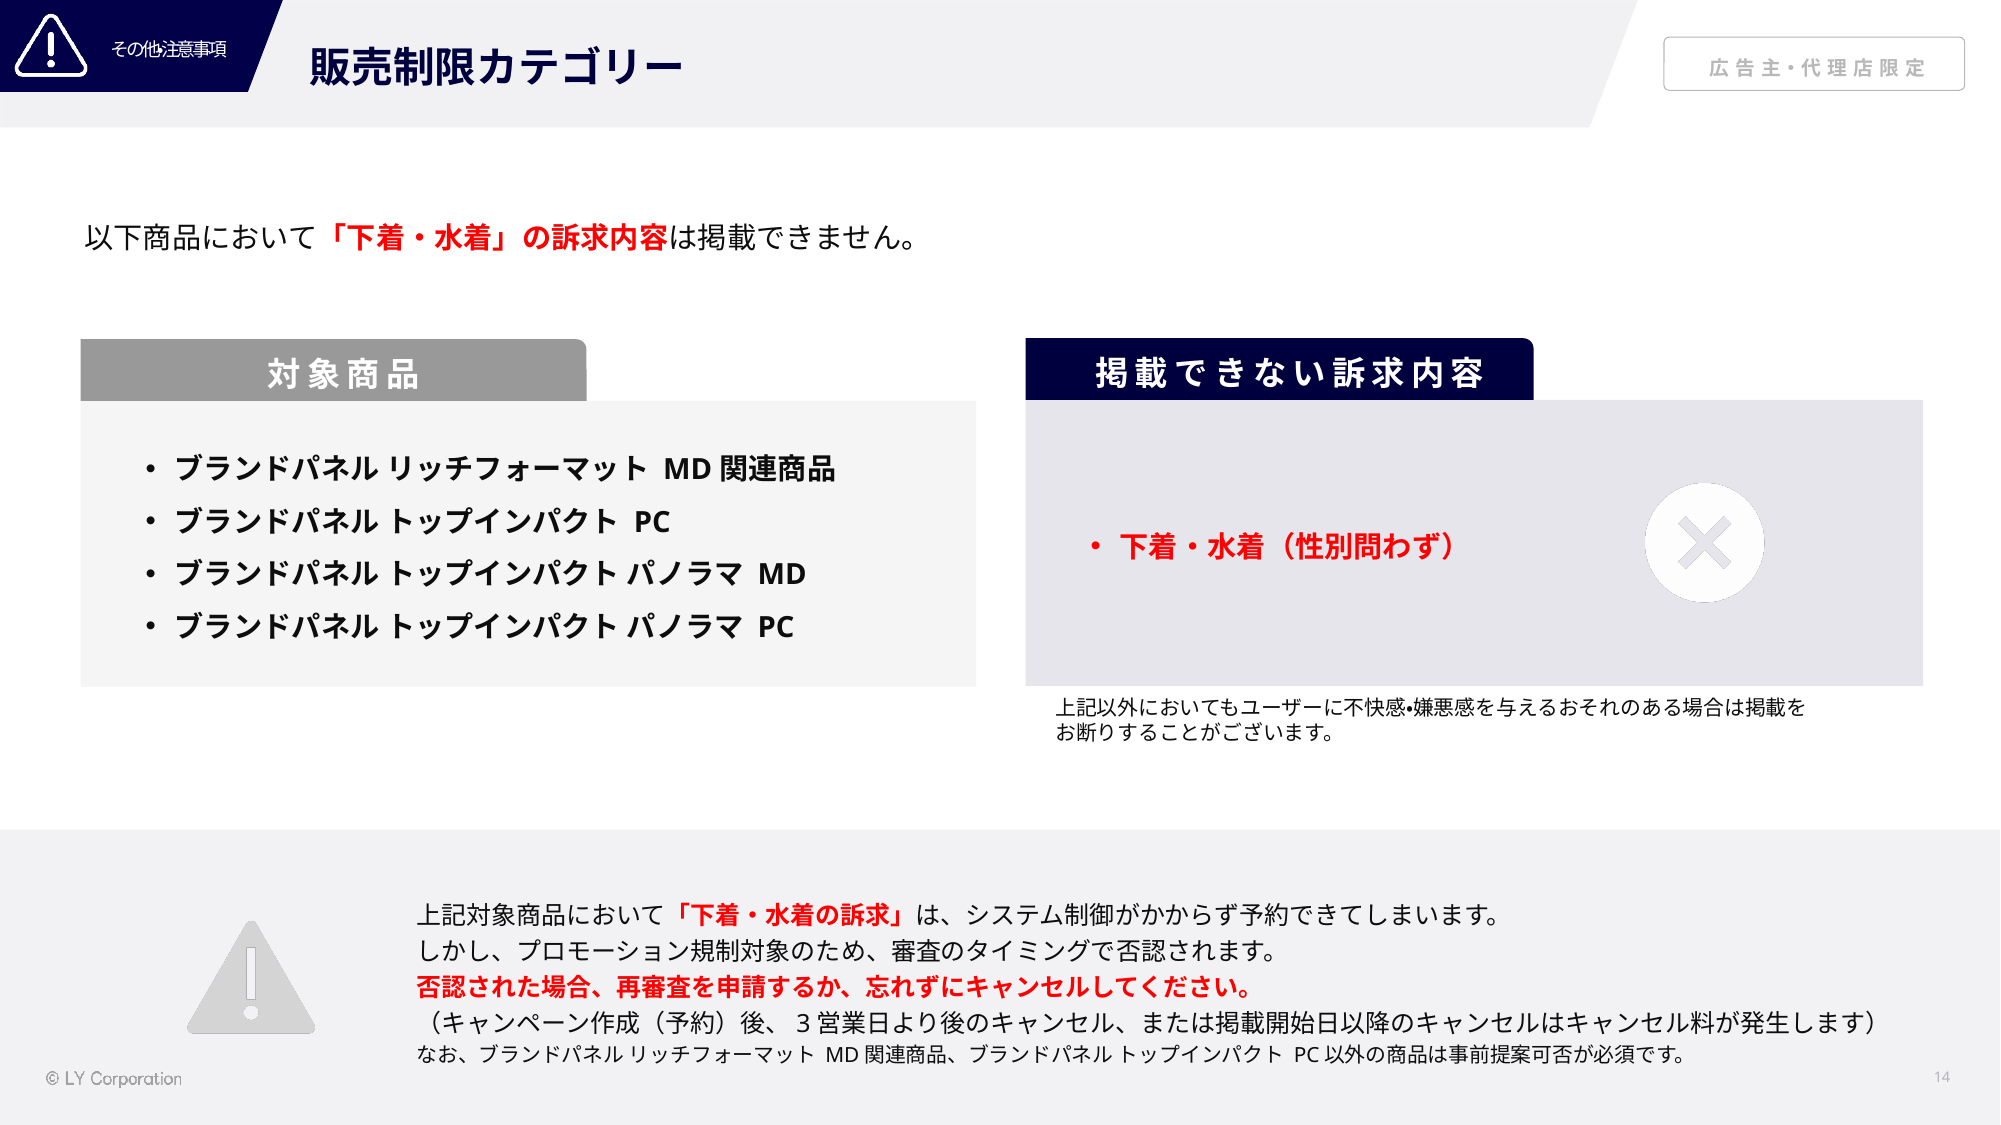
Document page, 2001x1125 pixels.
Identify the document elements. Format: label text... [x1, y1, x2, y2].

text_box 以下商品において「下着・水着」の訴求内容は掲載できません。 [84, 216, 931, 255]
text_box 上記以外においてもユーザーに不快感・嫌悪感を与えるおそれのある場合は掲載を お断りすることがございます。 [1040, 687, 1822, 753]
text_box 上記対象商品において「下着・水着の訴求」は、システム制御がかからず予約できてしまいます。 しかし、プロモーション規制対象のため、審査のタイミングで否認されます。 否認された場合、再審査を申請するか、忘れずにキャンセルしてください。 （キャンペーン作成（予約）後、3営業日より後のキャンセル、または掲載開始日以降のキャンセルはキャンセル料が発生します） なお、ブランドパネル リッチフォーマット MD関連商品、ブランドパネル トップインパクト PC以外の商品は事前提案可否が必須です。 [416, 876, 1922, 1078]
picture [1629, 467, 1780, 618]
picture [180, 906, 322, 1048]
text_box 対象商品 [80, 339, 587, 401]
list 販売制限カテゴリー [309, 41, 1645, 97]
text_box ブランドパネル リッチフォーマット MD関連商品 ブランドパネル トップインパクト PC ブランドパネル トップインパクト パノラマ MD ブランドパネル トップインパクト パノラマ PC [80, 400, 977, 687]
picture [46, 1071, 181, 1088]
list その他・注意事項 [97, 13, 240, 81]
text_box 掲載できない訴求内容 [1025, 338, 1534, 400]
picture [9, 5, 92, 87]
text_box 下着・水着（性別問わず） [1025, 399, 1924, 686]
